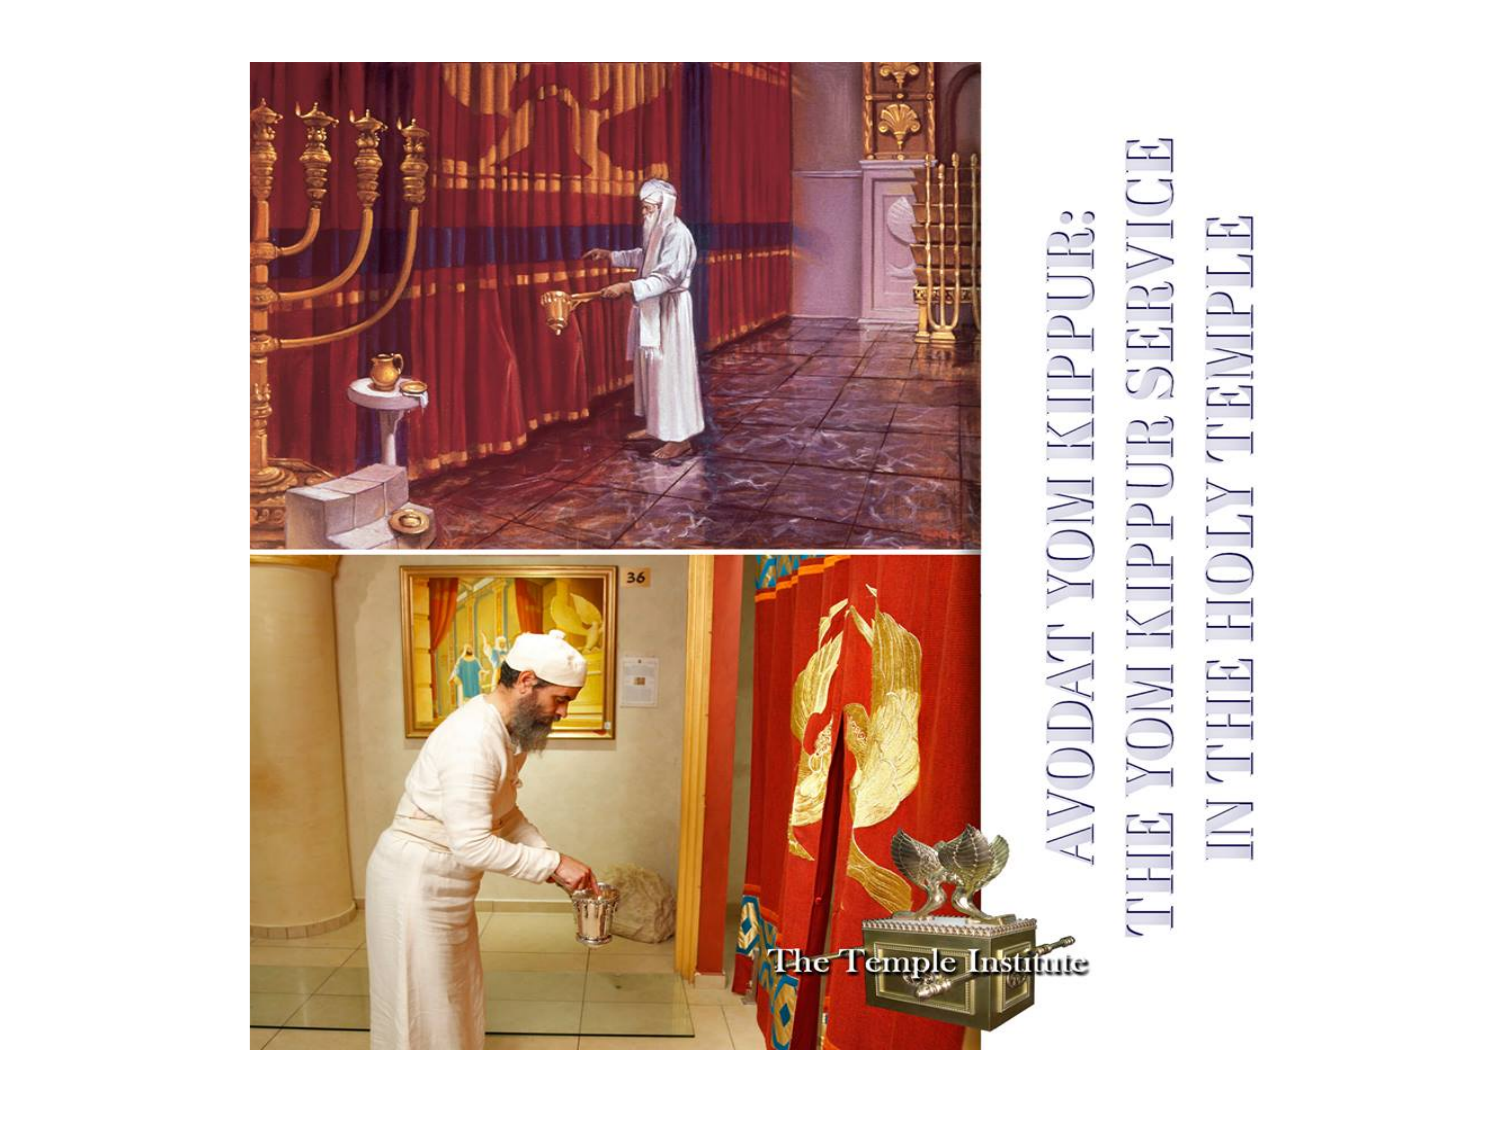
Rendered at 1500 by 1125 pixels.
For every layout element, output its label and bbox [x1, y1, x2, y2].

picture [249, 62, 1276, 1051]
